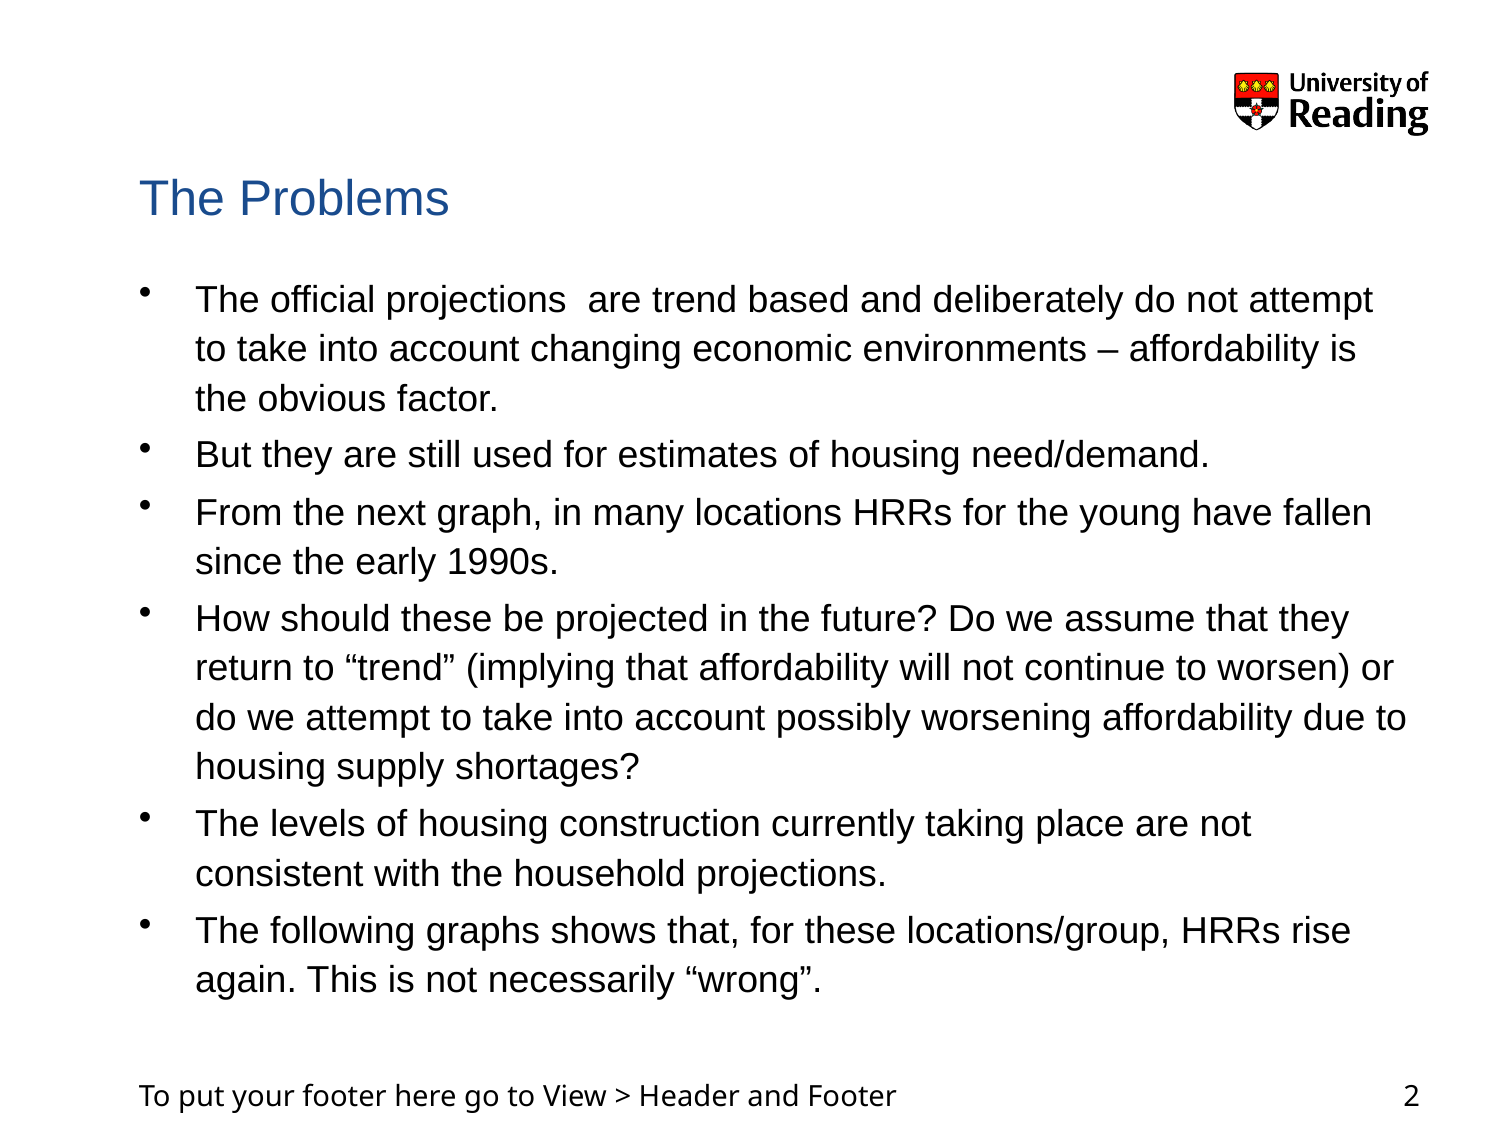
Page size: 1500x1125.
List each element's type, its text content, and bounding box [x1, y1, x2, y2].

list The official projections are trend based and deliberately do not attempt to take into account changing economic environments – affordability is the obvious factor. But they are still used for estimates of housing need/demand. From the next graph, in many locations HRRs for the young have fallen since the early 1990s. How should these be projected in the future? Do we assume that they return to “trend” (implying that affordability will not continue to worsen) or do we attempt to take into account possibly worsening affordability due to housing supply shortages? The levels of housing construction currently taking place are not consistent with the household projections. The following graphs shows that, for these locations/group, HRRs rise again. This is not necessarily “wrong”. [123, 262, 1426, 976]
picture [1234, 71, 1429, 136]
slide_number 2 [1323, 1069, 1436, 1125]
title The Problems [123, 44, 1141, 233]
text_box [112, 324, 1388, 1000]
